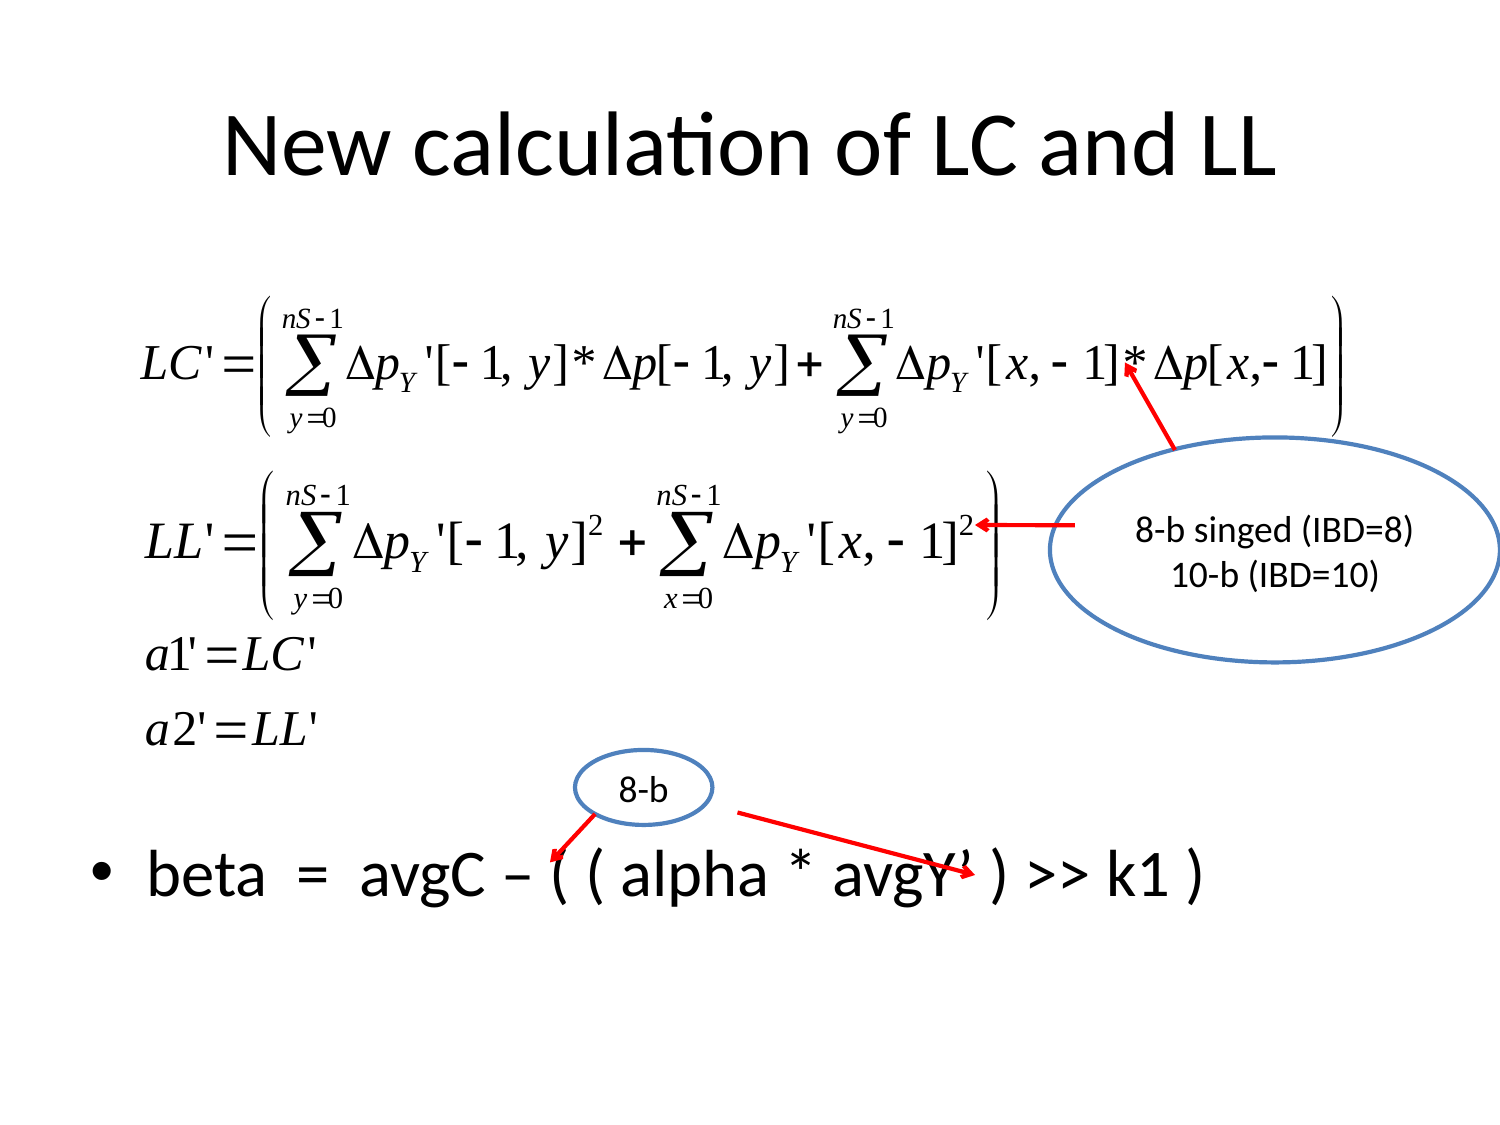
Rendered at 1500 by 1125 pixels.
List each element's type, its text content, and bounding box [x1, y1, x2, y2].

text_box 8-b [572, 747, 715, 828]
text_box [137, 624, 326, 684]
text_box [548, 815, 598, 861]
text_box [137, 699, 326, 759]
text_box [737, 812, 976, 876]
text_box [135, 462, 1015, 630]
title New calculation of LC and LL [75, 45, 1425, 233]
text_box 8-b singed (IBD=8) 10-b (IBD=10) [1047, 443, 1500, 665]
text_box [131, 287, 1357, 447]
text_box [1105, 380, 1194, 432]
list beta = avgC – ( ( alpha * avgY’ ) >> k1 ) [75, 262, 1425, 1005]
